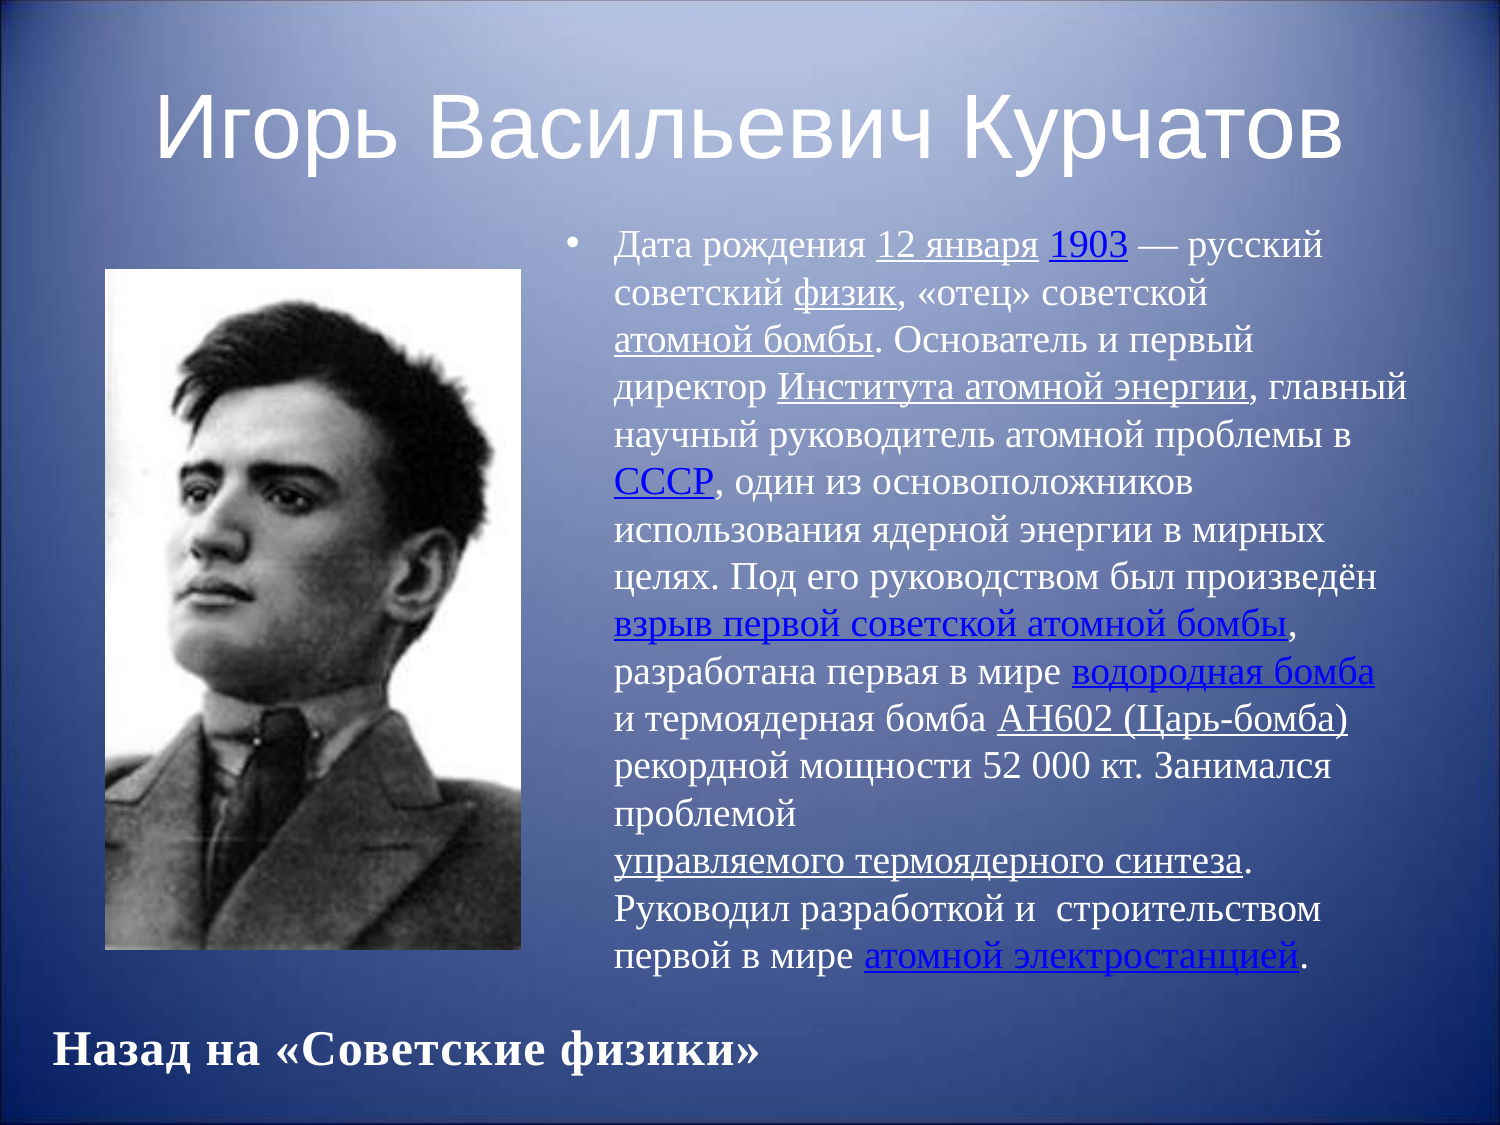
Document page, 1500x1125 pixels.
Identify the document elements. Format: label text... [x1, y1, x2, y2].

picture [0, 0, 1500, 1125]
list Дата рождения 12 января 1903 — русский советский физик, «отец» советской атомной бомбы. Основатель и первый директор Института атомной энергии, главный научный руководитель атомной проблемы в СССР, один из основоположников использования ядерной энергии в мирных целях. Под его руководством был произведён взрыв первой советской атомной бомбы, разработана первая в мире водородная бомба и термоядерная бомба АН602 (Царь-бомба) рекордной мощности 52 000 кт. Занимался проблемой управляемого термоядерного синтеза. Руководил разработкой и строительством первой в мире атомной электростанцией. [550, 210, 1426, 1020]
title Игорь Васильевич Курчатов [74, 44, 1426, 200]
text_box Назад на «Советские физики» [37, 1007, 777, 1083]
